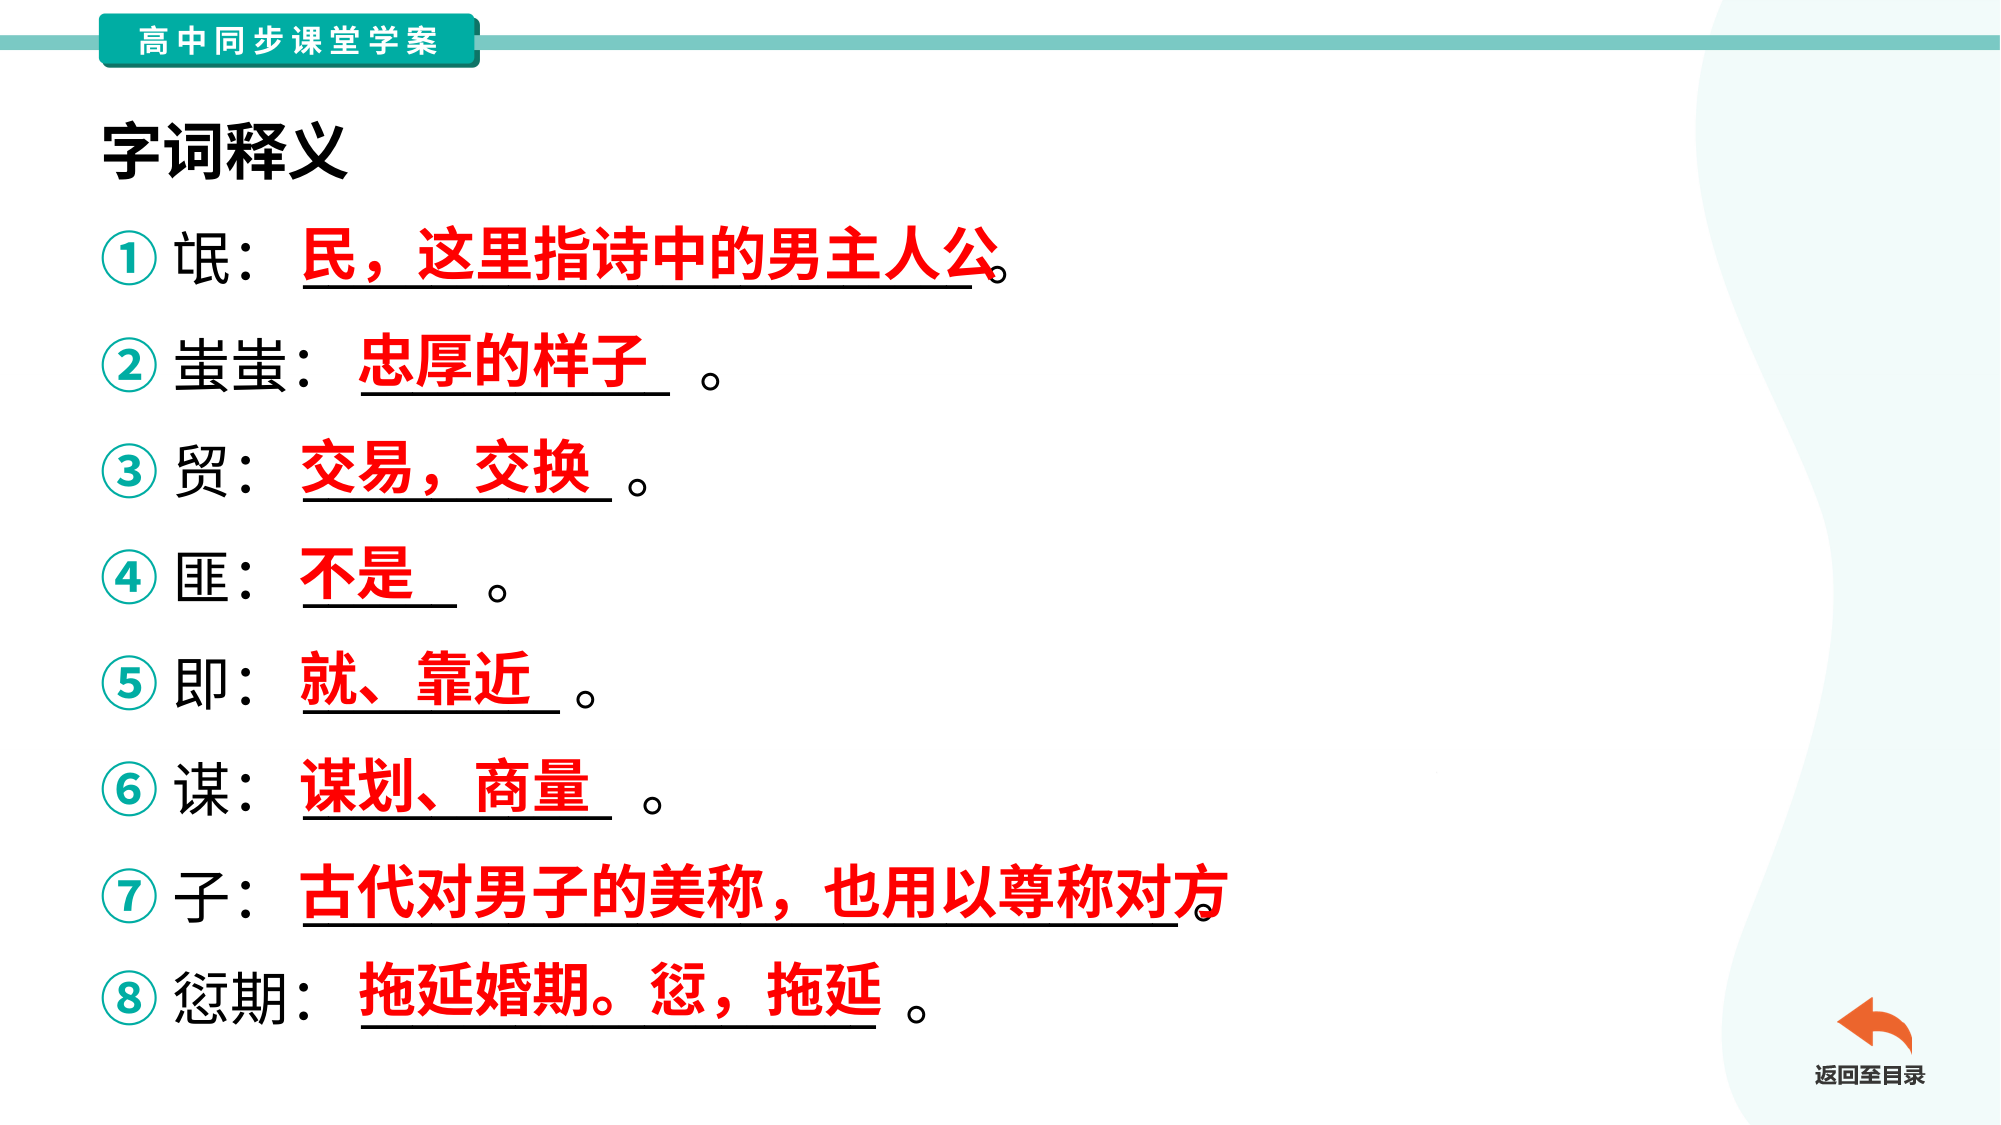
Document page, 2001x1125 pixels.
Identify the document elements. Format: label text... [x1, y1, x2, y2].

text_box 古代对男子的美称，也用以尊称对方 [275, 818, 1255, 913]
text_box 拖延婚期。愆，拖延 [335, 921, 906, 1013]
picture [0, 0, 2000, 1125]
text_box 忠厚的样子 [335, 287, 671, 382]
text_box 交易，交换 [277, 393, 613, 488]
text_box 谋划、商量 [277, 712, 613, 807]
text_box ①氓：__________________________。 ②蚩蚩：____________ 。 ③贸：____________。 ④匪：______ 。 ⑤即：__________。 ⑥谋：____________ 。 ⑦子：__________________________________。 ⑧愆期：____________________ 。 [100, 186, 1899, 1021]
text_box 就、靠近 [277, 606, 554, 701]
text_box 民，这里指诗中的男主人公 [277, 181, 1023, 276]
text_box 字词释义 [100, 76, 1899, 186]
text_box 不是 [277, 499, 437, 594]
